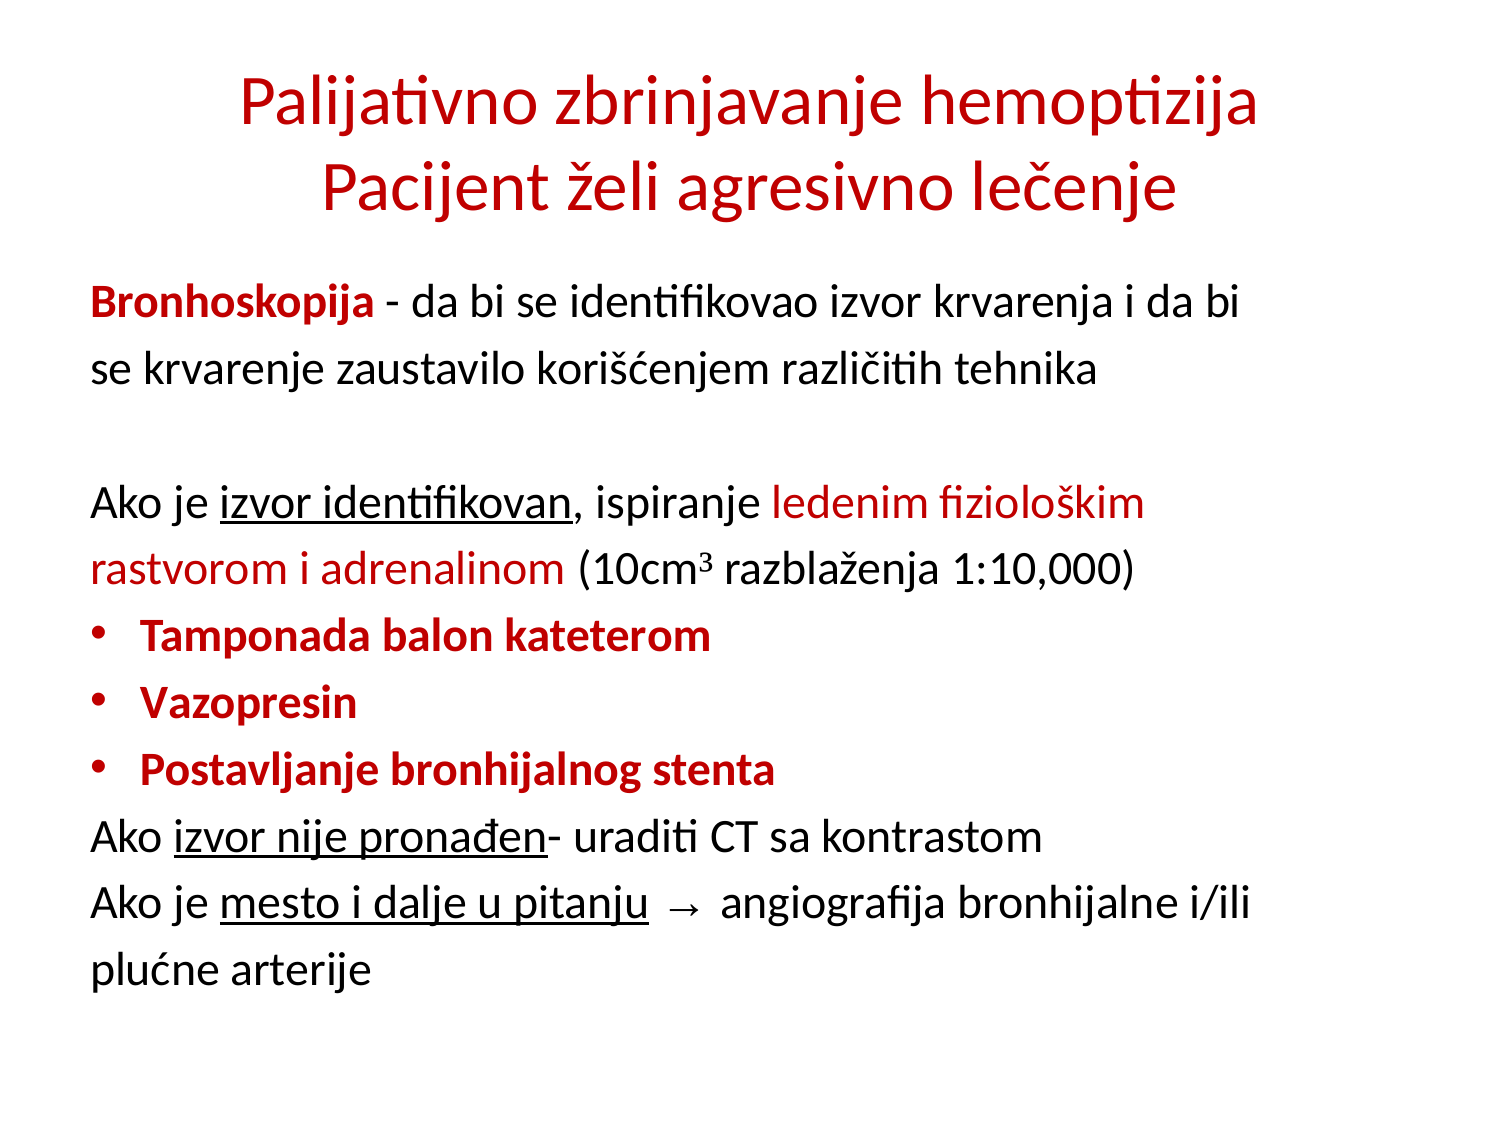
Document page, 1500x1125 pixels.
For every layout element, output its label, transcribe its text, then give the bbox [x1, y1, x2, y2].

title Palijativno zbrinjavanje hemoptizija Pacijent želi agresivno lečenje [75, 45, 1425, 233]
list Bronhoskopija - da bi se identifikovao izvor krvarenja i da bi se krvarenje zaustavilo korišćenjem različitih tehnika Ako je izvor identifikovan, ispiranje ledenim fiziološkim rastvorom i adrenalinom (10cm³ razblaženja 1:10,000) Tamponada balon kateterom Vazopresin Postavljanje bronhijalnog stenta Ako izvor nije pronađen- uraditi CT sa kontrastom Ako je mesto i dalje u pitanju → angiografija bronhijalne i/ili plućne arterije [75, 262, 1425, 1005]
